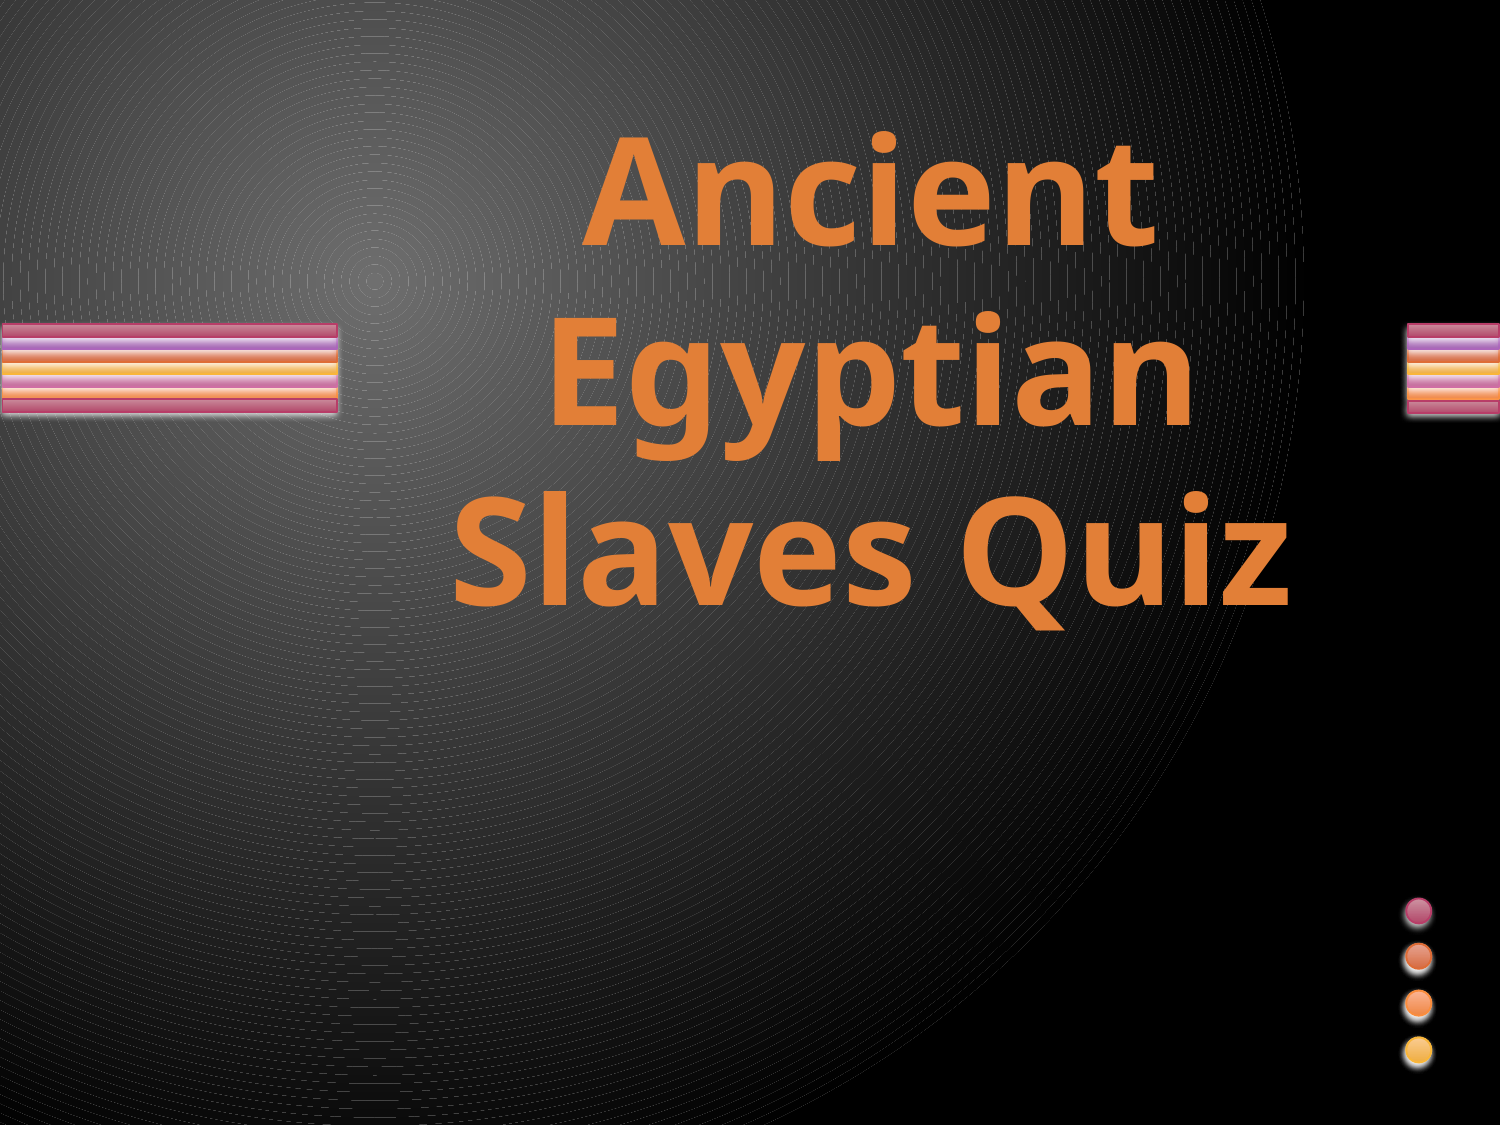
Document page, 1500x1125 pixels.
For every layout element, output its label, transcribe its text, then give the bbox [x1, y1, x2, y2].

text_box [1405, 1036, 1433, 1064]
text_box [1405, 942, 1433, 970]
text_box [1405, 989, 1433, 1017]
title Ancient Egyptian Slaves Quiz [337, 46, 1406, 684]
